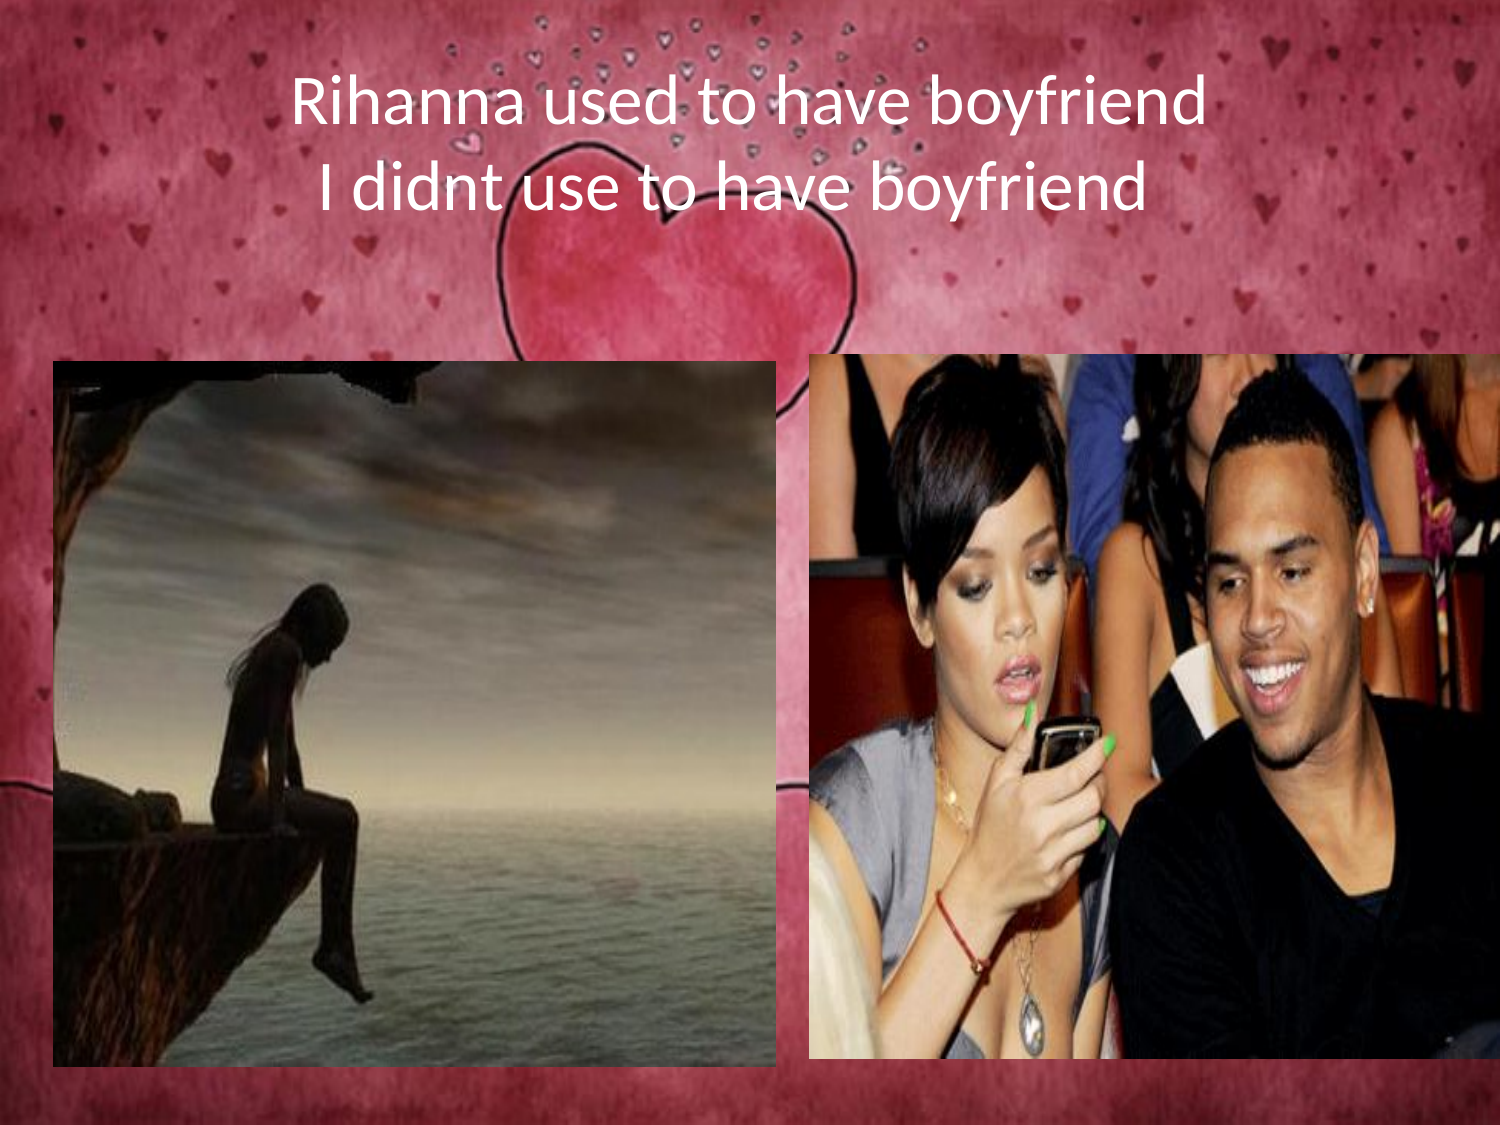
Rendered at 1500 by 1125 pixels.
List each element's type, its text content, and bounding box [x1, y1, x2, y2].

picture [0, 0, 1500, 1125]
title Rihanna used to have boyfriend I didnt use to have boyfriend [75, 45, 1425, 233]
